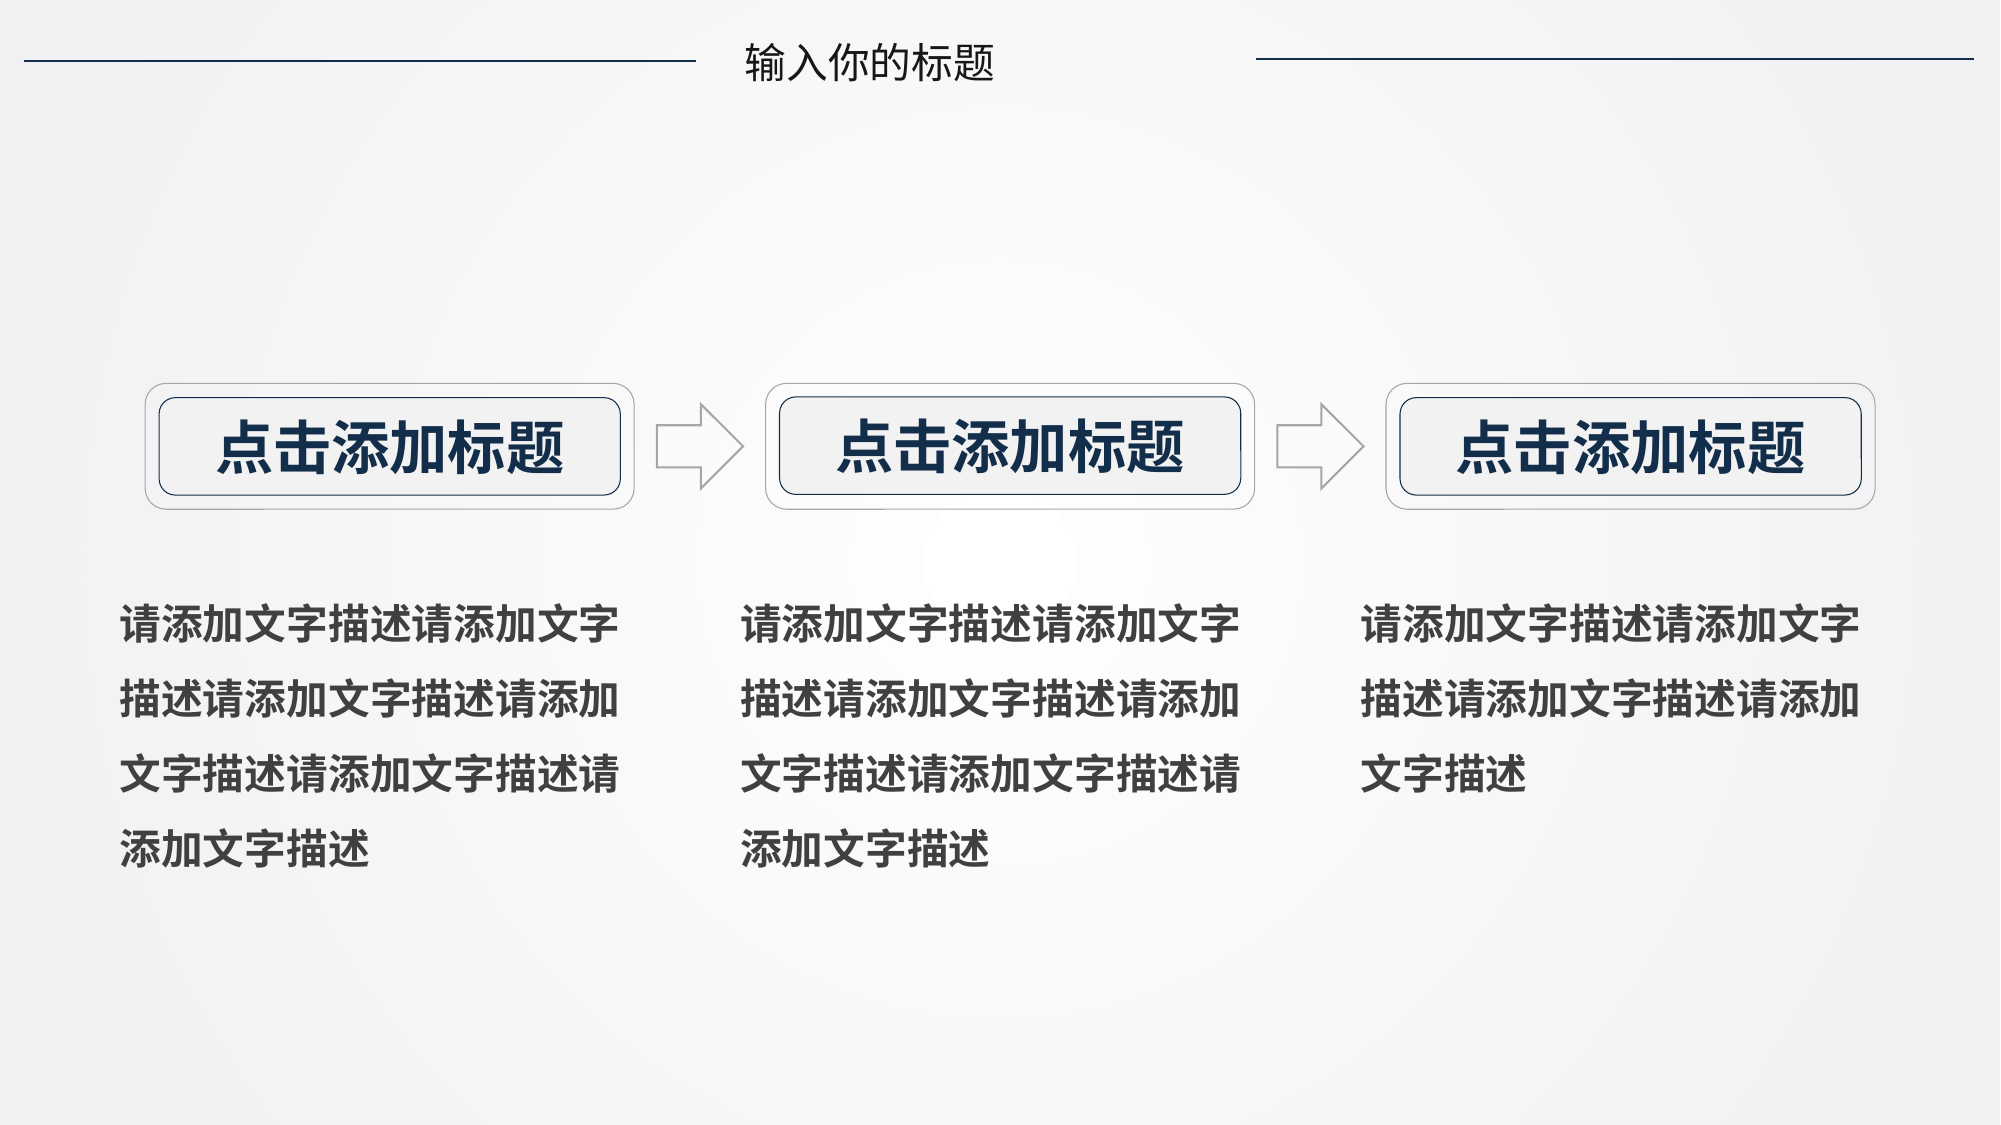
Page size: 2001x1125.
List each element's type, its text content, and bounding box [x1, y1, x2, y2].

text_box [1384, 382, 1877, 511]
text_box [764, 382, 1256, 511]
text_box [23, 36, 1974, 88]
text_box [1276, 401, 1366, 492]
text_box 请添加文字描述请添加文字描述请添加文字描述请添加文字描述请添加文字描述请添加文字描述 [104, 565, 675, 881]
text_box 请添加文字描述请添加文字描述请添加文字描述请添加文字描述请添加文字描述请添加文字描述 [725, 565, 1295, 881]
text_box [655, 401, 745, 492]
text_box [144, 382, 636, 511]
text_box 请添加文字描述请添加文字描述请添加文字描述请添加文字描述 [1345, 565, 1916, 806]
